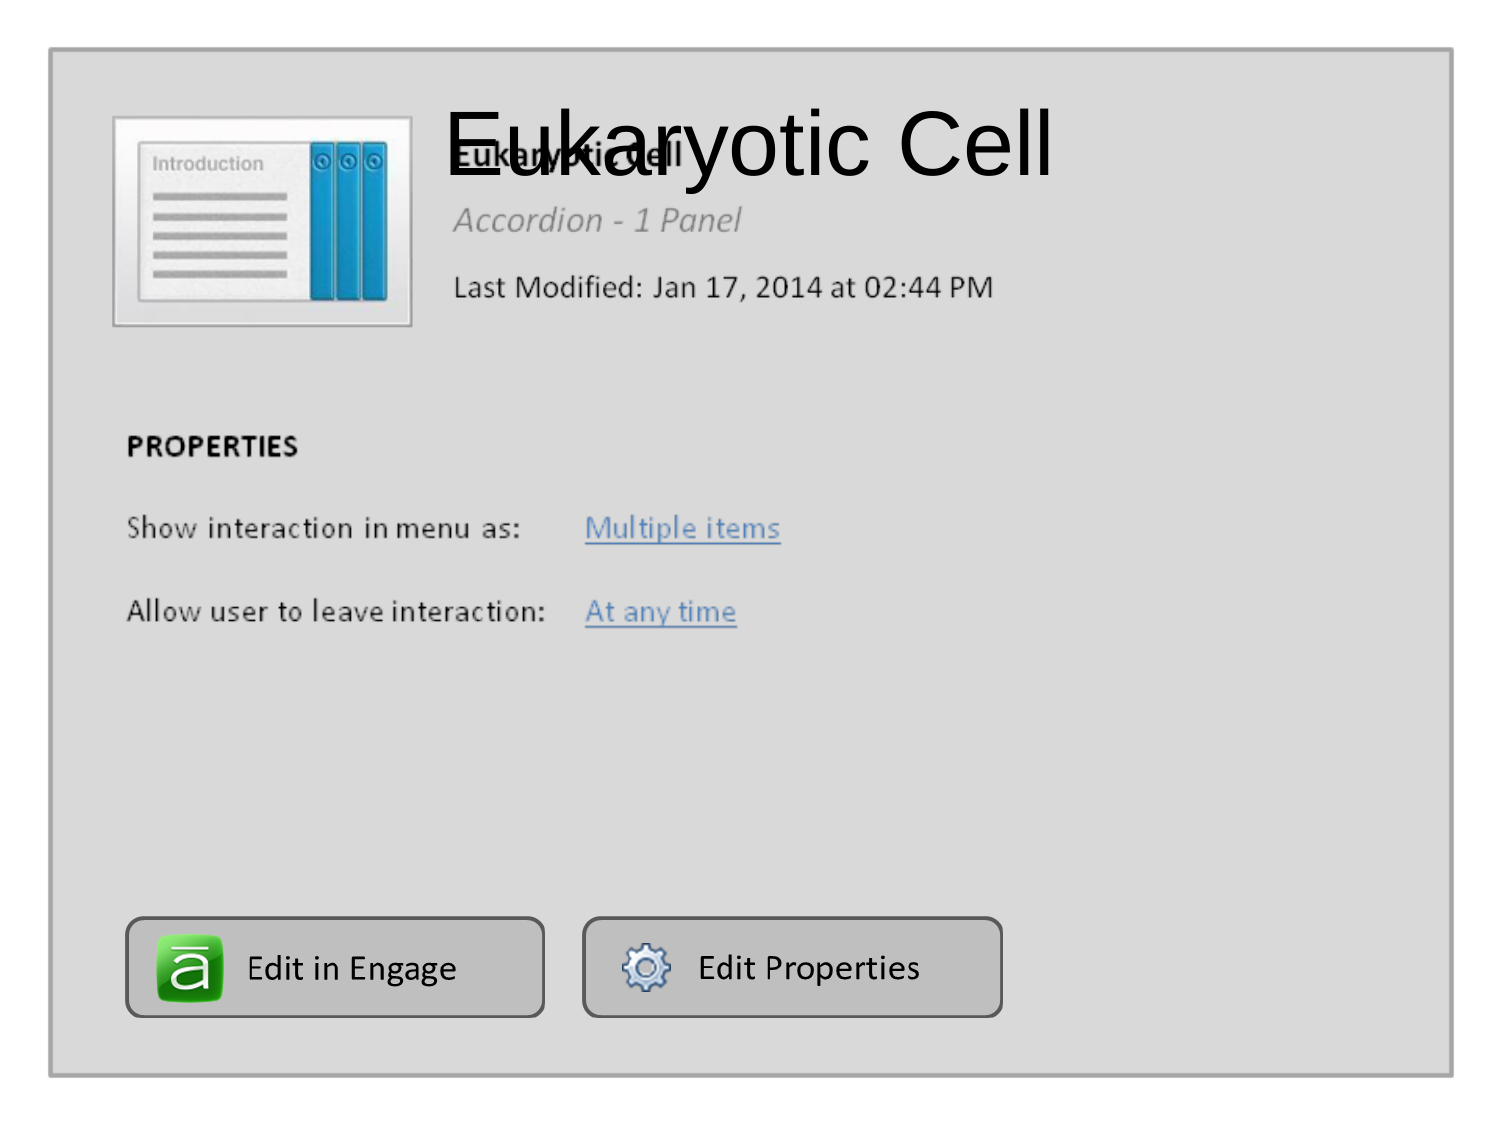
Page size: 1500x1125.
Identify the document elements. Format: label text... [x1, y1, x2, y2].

picture [0, 0, 1500, 1125]
slide_number 3 [1074, 1024, 1426, 1103]
title Eukaryotic Cell [75, 45, 1425, 233]
